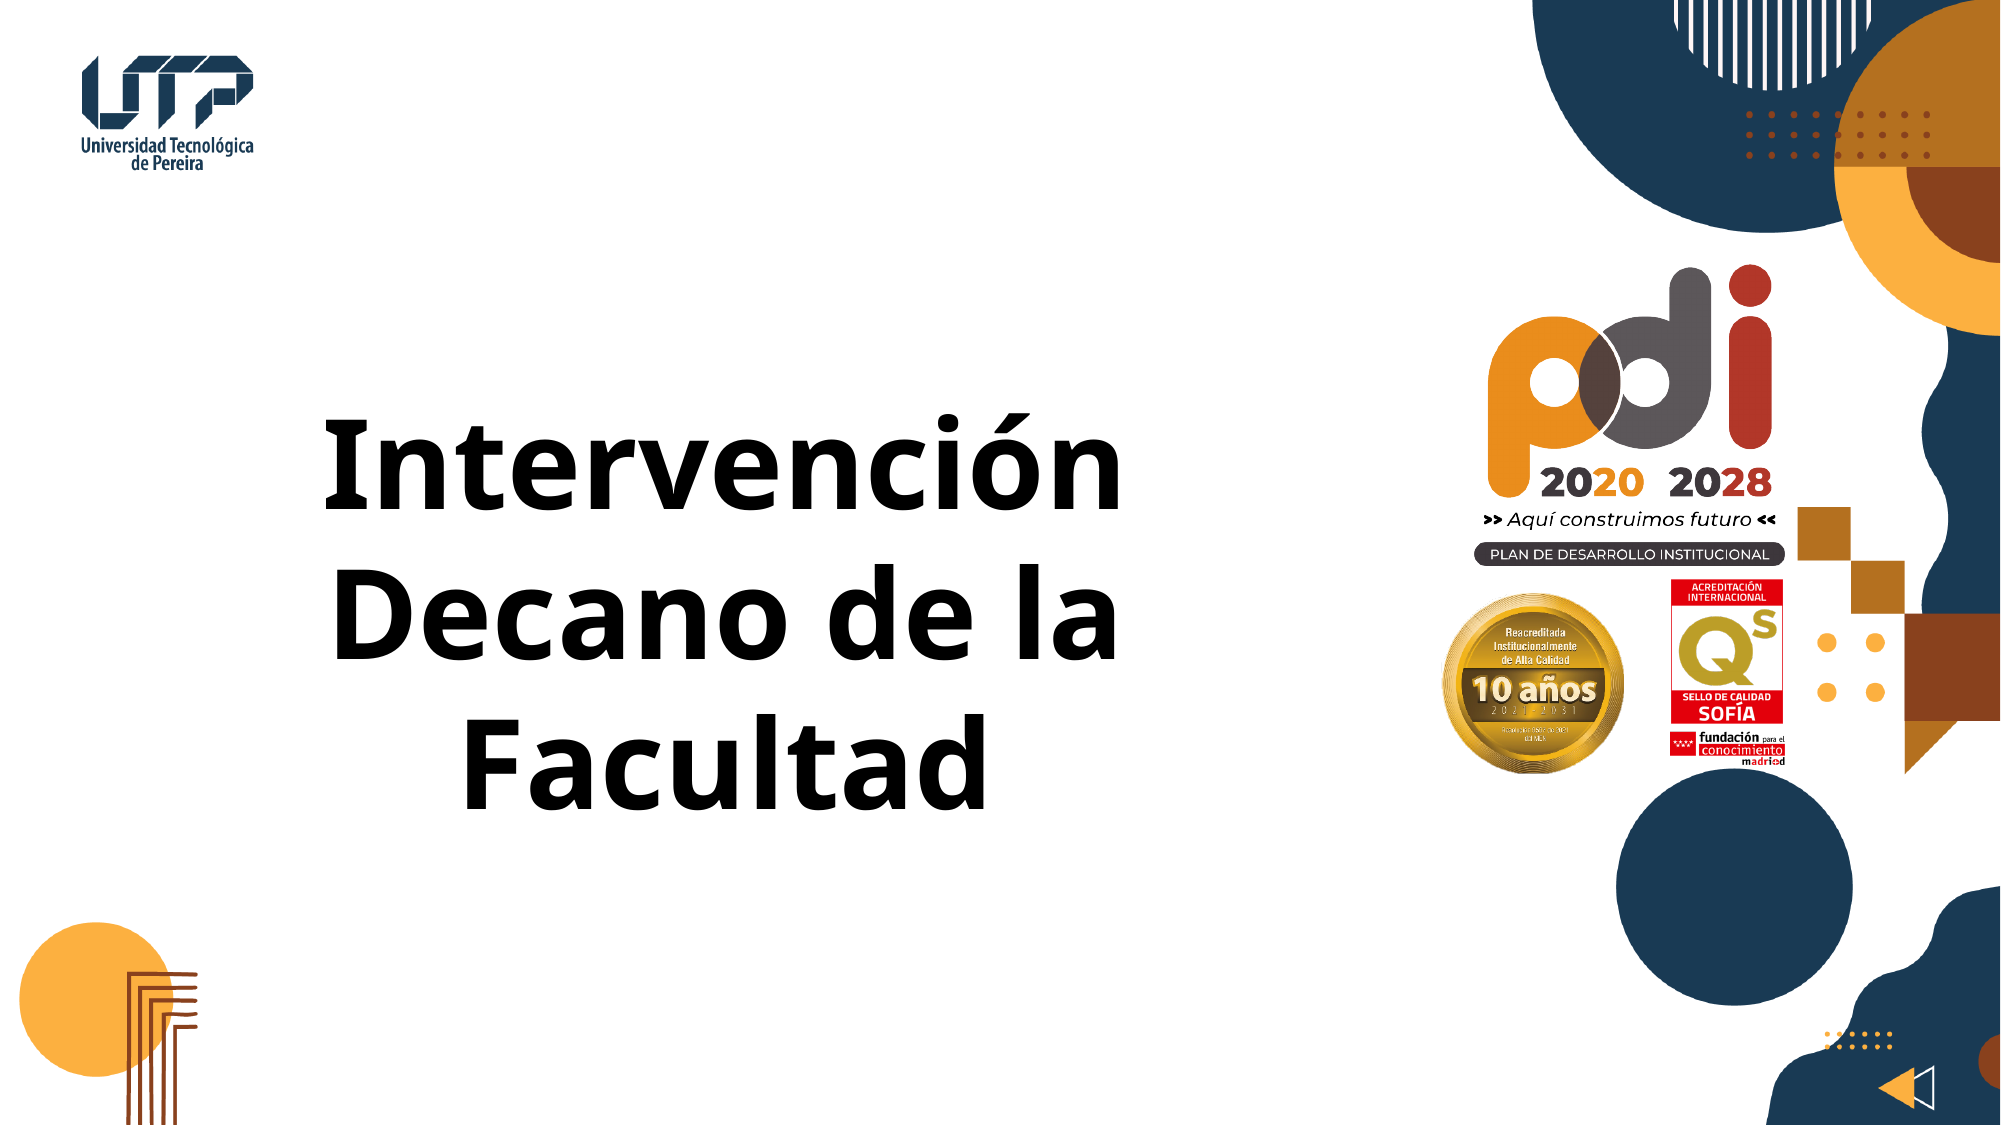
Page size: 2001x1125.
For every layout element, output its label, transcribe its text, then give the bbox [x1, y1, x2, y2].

picture [0, 0, 2001, 1125]
text_box Intervención Decano de la Facultad [132, 648, 1319, 842]
